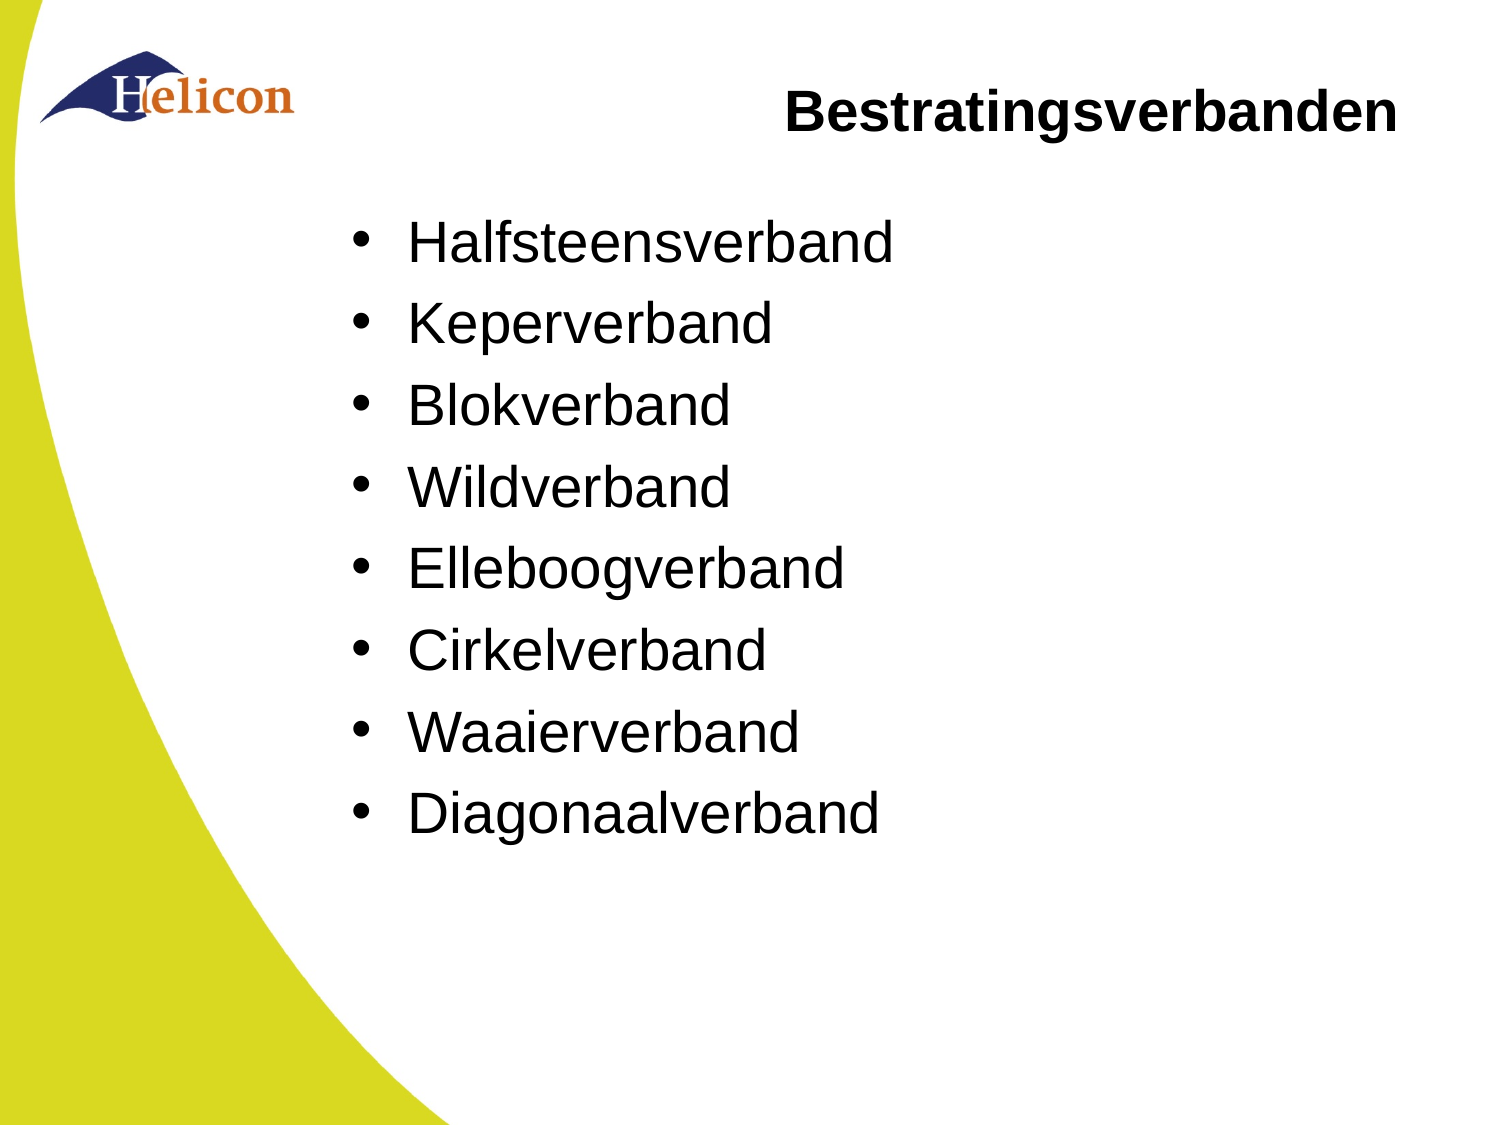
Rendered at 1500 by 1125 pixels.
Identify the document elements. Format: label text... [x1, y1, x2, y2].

list Halfsteensverband Keperverband Blokverband Wildverband Elleboogverband Cirkelverband Waaierverband Diagonaalverband [336, 196, 1425, 1005]
title Bestratingsverbanden [324, 54, 1415, 161]
picture [0, 0, 1500, 1125]
